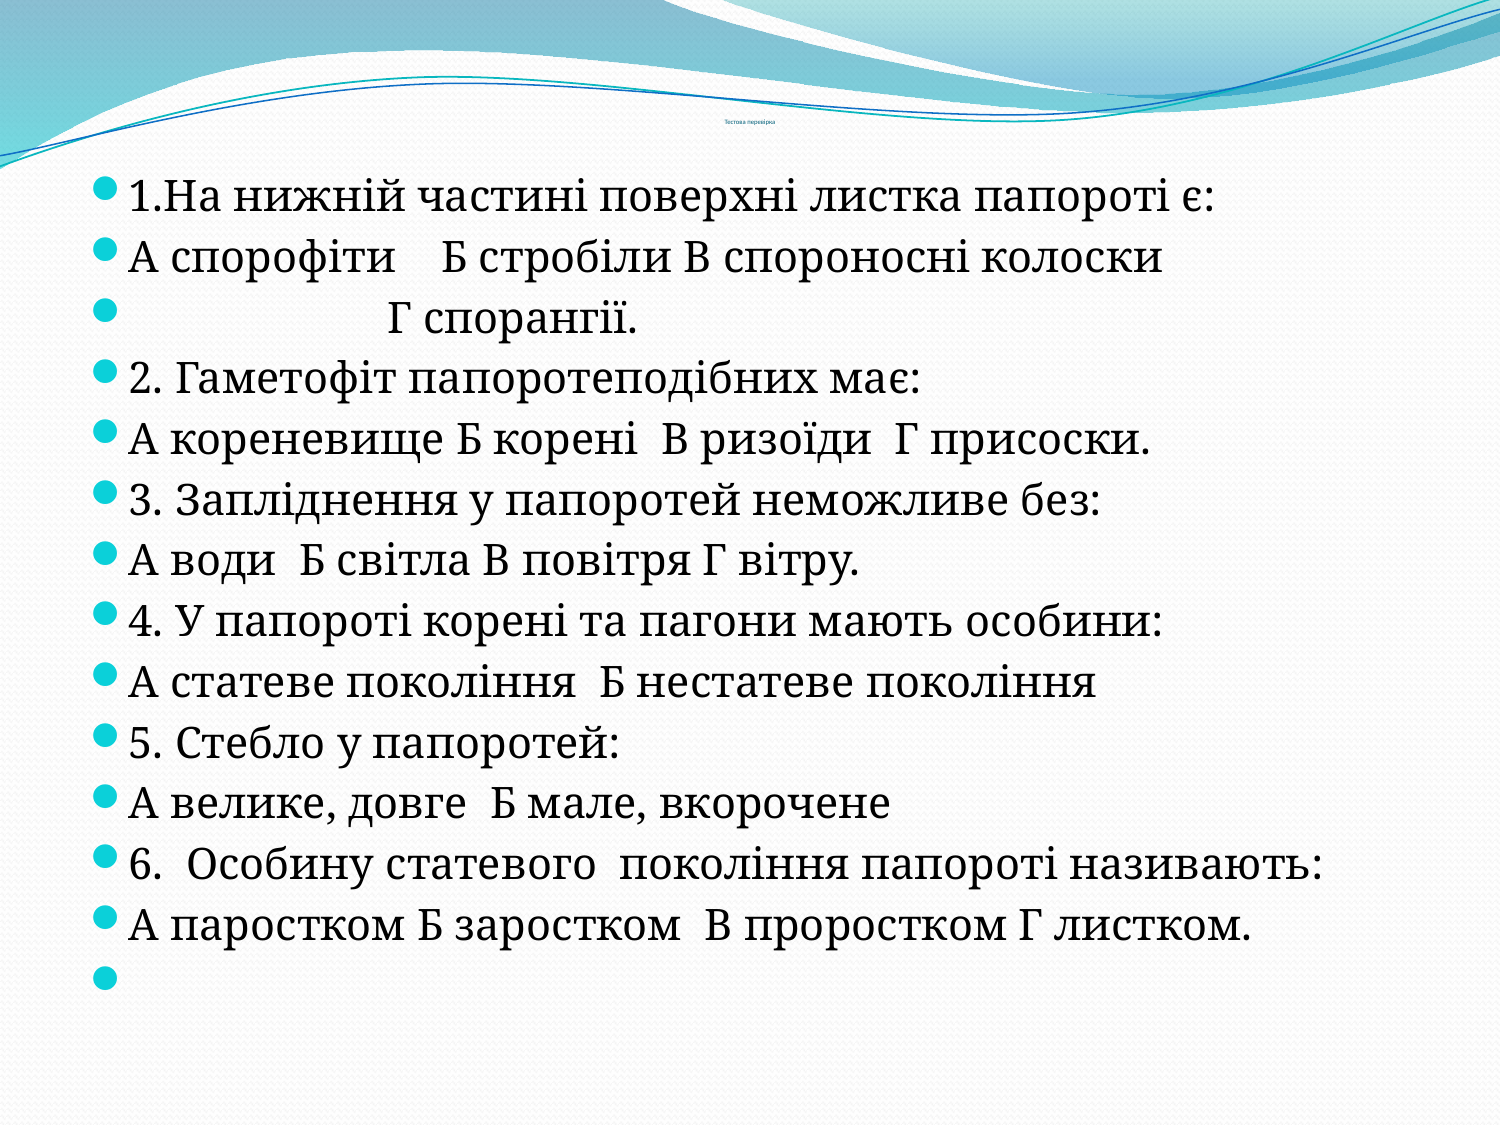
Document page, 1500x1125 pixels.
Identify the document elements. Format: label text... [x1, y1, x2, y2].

list 1.На нижній частині поверхні листка папороті є: А спорофіти Б стробіли В спороносні колоски Г спорангії. 2. Гаметофіт папоротеподібних має: А кореневище Б корені В ризоїди Г присоски. 3. Запліднення у папоротей неможливе без: А води Б світла В повітря Г вітру. 4. У папороті корені та пагони мають особини: А статеве покоління Б нестатеве покоління 5. Стебло у папоротей: А велике, довге Б мале, вкорочене 6. Особину статевого покоління папороті називають: А паростком Б заростком В проростком Г листком. [75, 160, 1425, 1038]
title Тестова перевірка [75, 30, 1425, 126]
